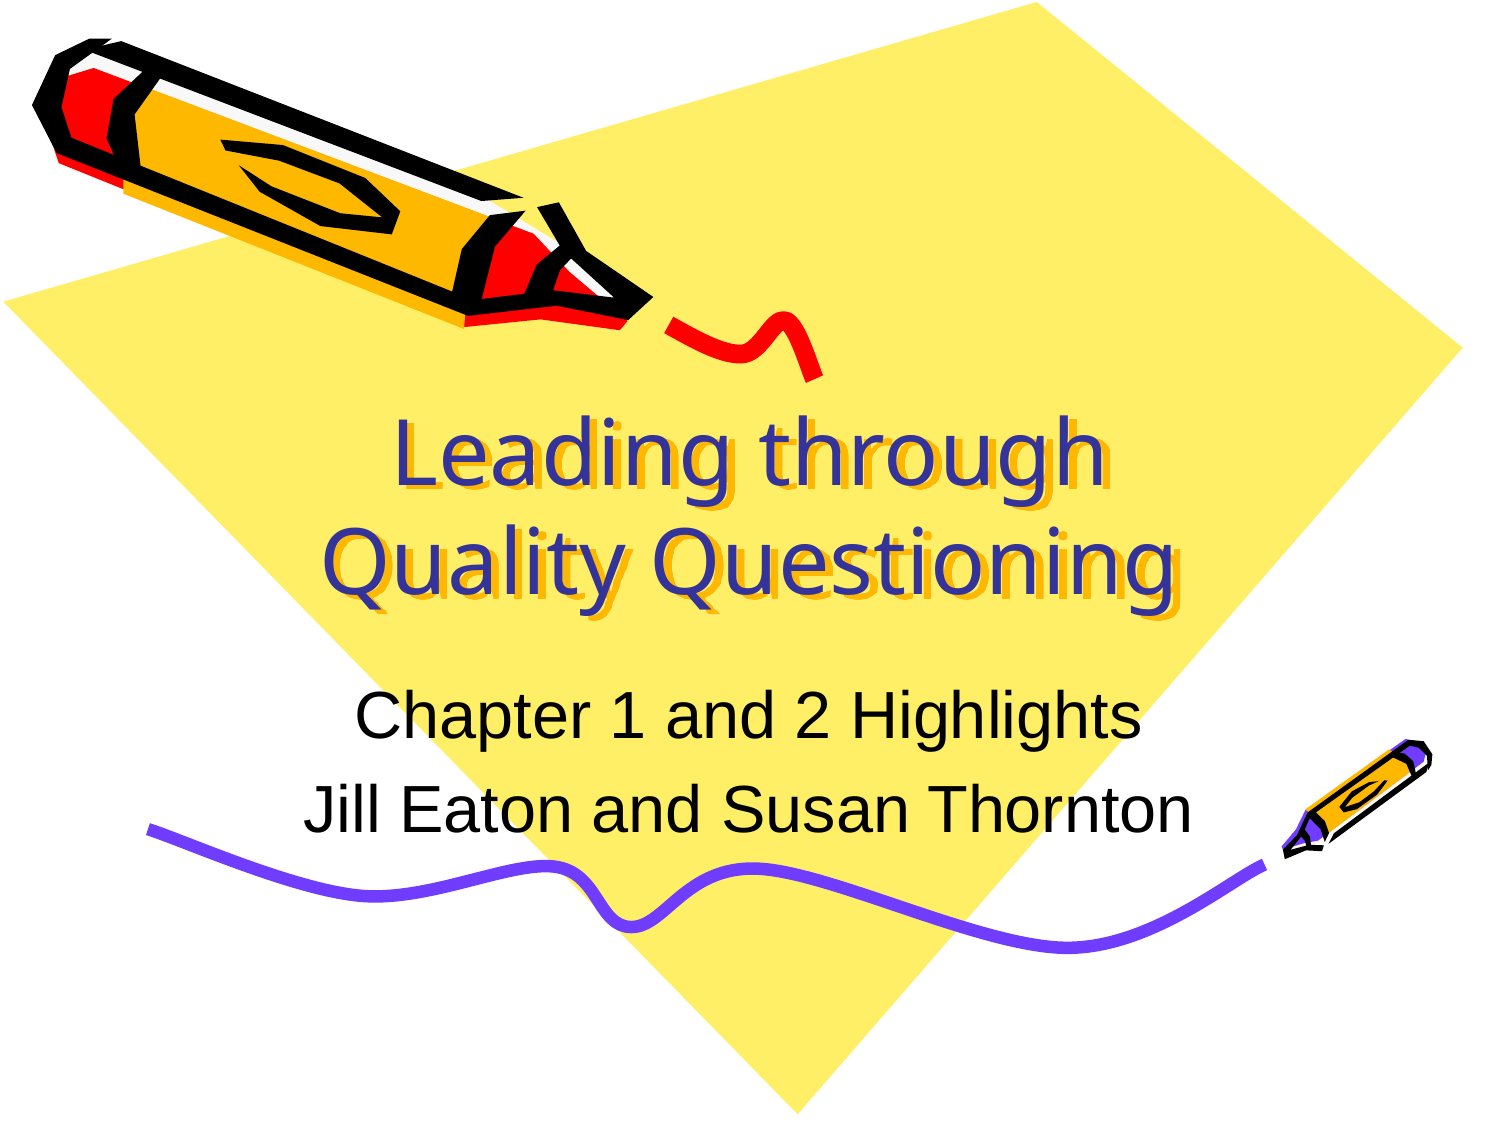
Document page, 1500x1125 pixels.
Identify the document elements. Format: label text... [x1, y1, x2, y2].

title Leading through Quality Questioning [224, 247, 1276, 622]
subtitle Chapter 1 and 2 Highlights Jill Eaton and Susan Thornton [253, 664, 1244, 830]
